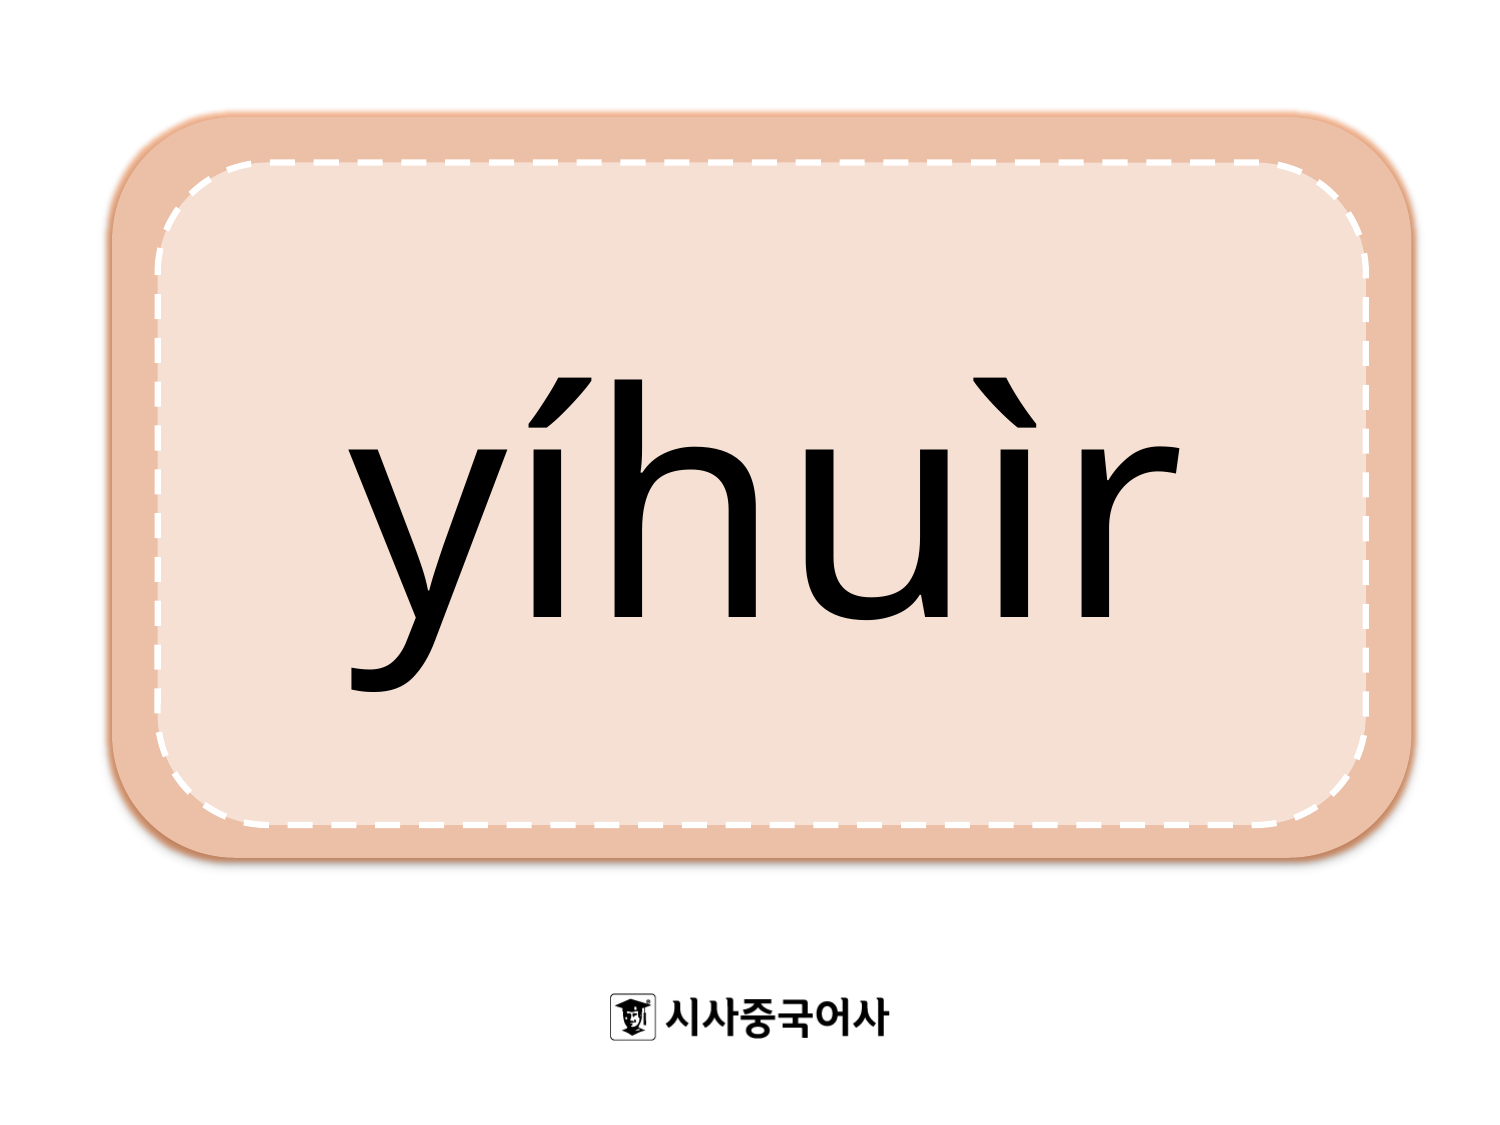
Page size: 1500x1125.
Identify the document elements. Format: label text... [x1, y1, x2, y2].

picture [602, 987, 898, 1047]
text_box yíhuìr [162, 160, 1371, 824]
